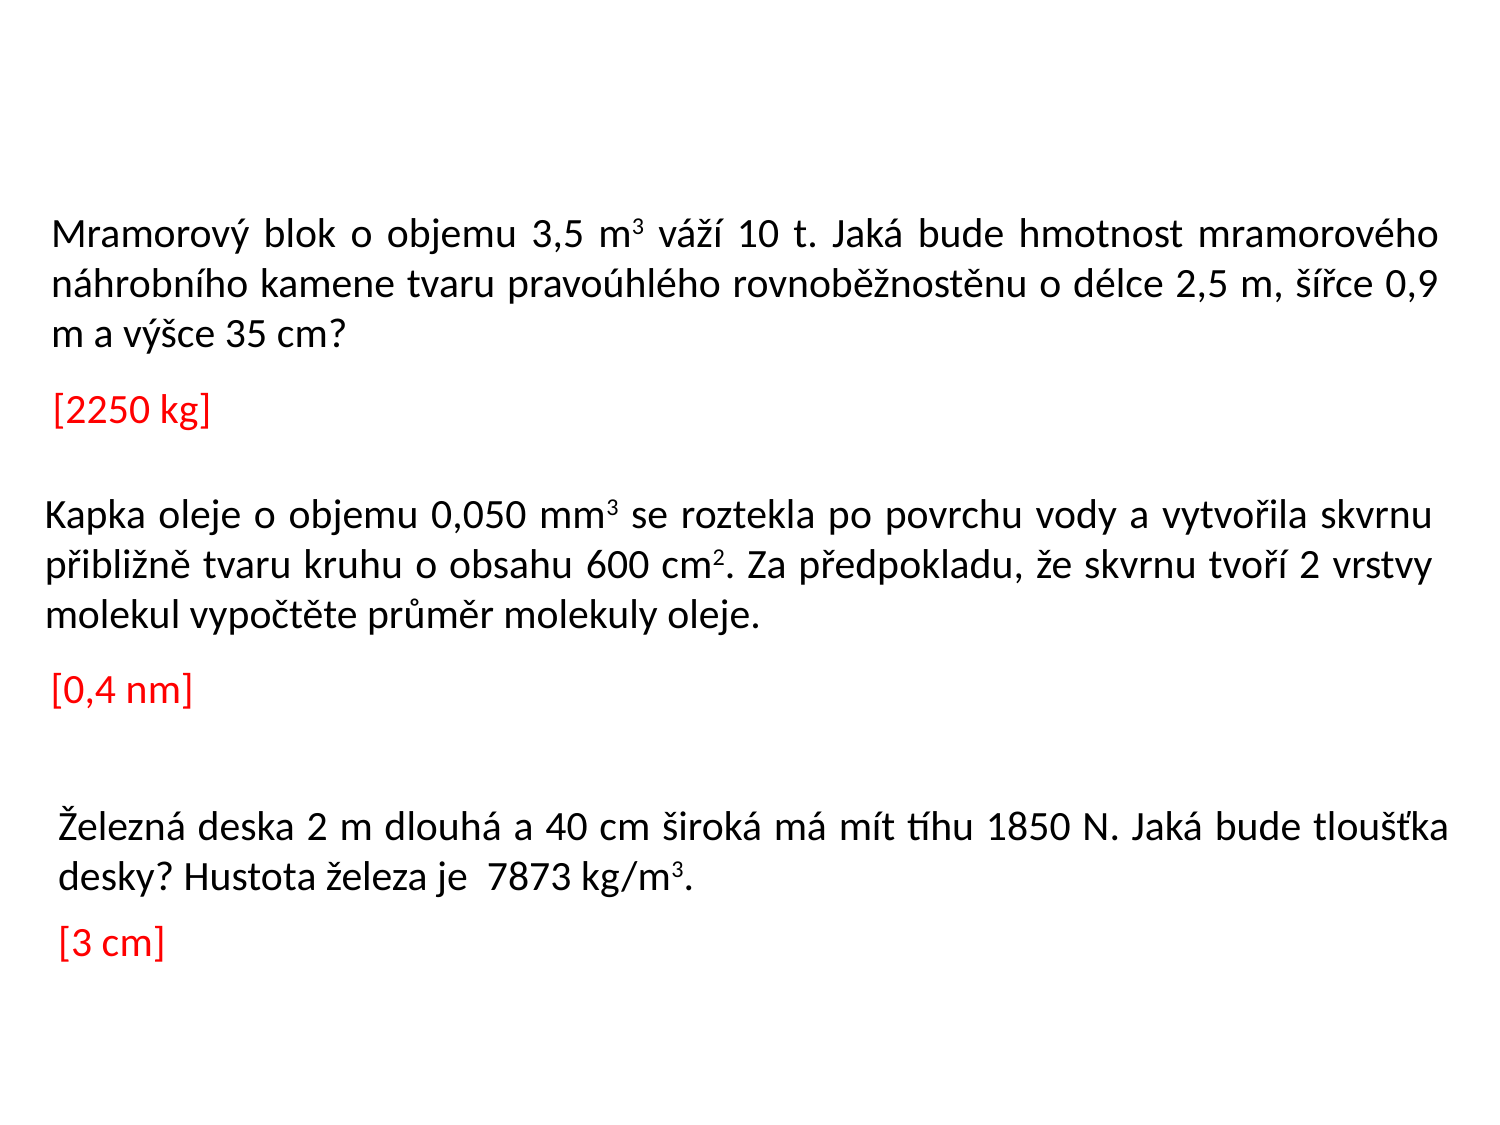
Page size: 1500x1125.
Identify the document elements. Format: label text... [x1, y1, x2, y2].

text_box Kapka oleje o objemu 0,050 mm3 se roztekla po povrchu vody a vytvořila skvrnu přibližně tvaru kruhu o obsahu 600 cm2. Za předpokladu, že skvrnu tvoří 2 vrstvy molekul vypočtěte průměr molekuly oleje. [30, 479, 1449, 644]
text_box Železná deska 2 m dlouhá a 40 cm široká má mít tíhu 1850 N. Jaká bude tloušťka desky? Hustota železa je 7873 kg/m3. [43, 791, 1466, 906]
text_box [0,4 nm] [35, 654, 220, 720]
text_box [3 cm] [43, 907, 228, 973]
text_box Mramorový blok o objemu 3,5 m3 váží 10 t. Jaká bude hmotnost mramorového náhrobního kamene tvaru pravoúhlého rovnoběžnostěnu o délce 2,5 m, šířce 0,9 m a výšce 35 cm? [36, 198, 1455, 363]
text_box [2250 kg] [37, 374, 231, 439]
